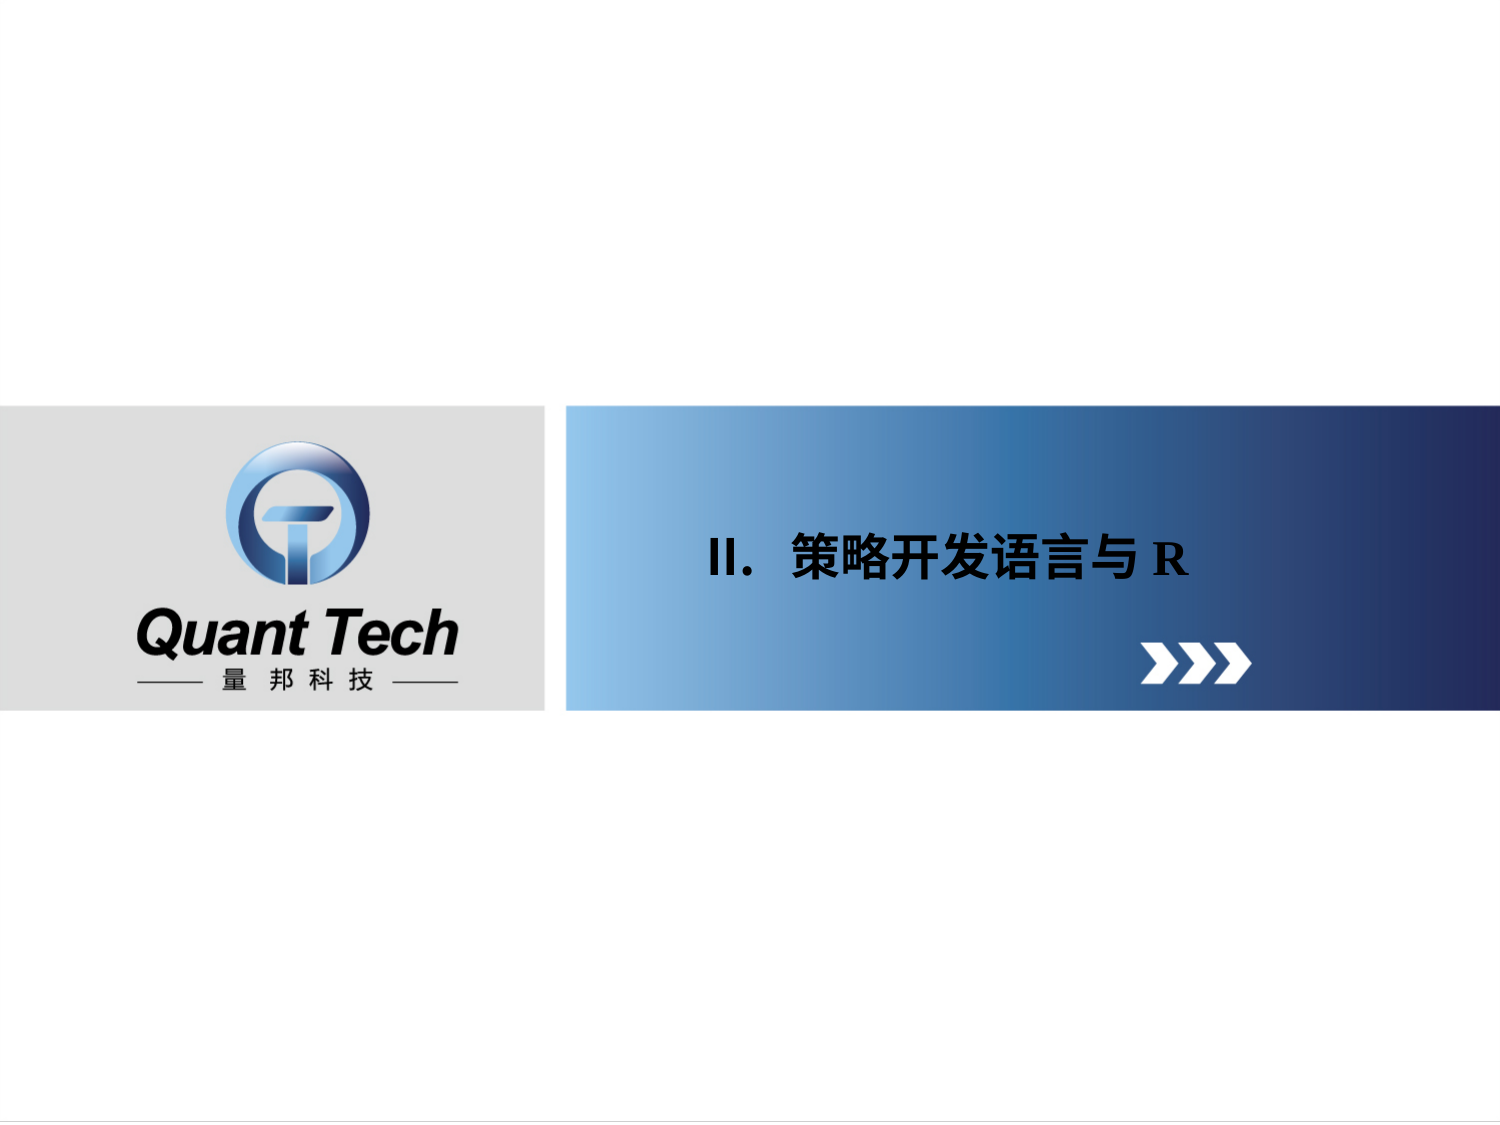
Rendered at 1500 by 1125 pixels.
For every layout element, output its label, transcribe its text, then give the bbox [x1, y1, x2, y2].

title 策略开发语言与R [690, 517, 1365, 600]
picture [0, 0, 1500, 1122]
